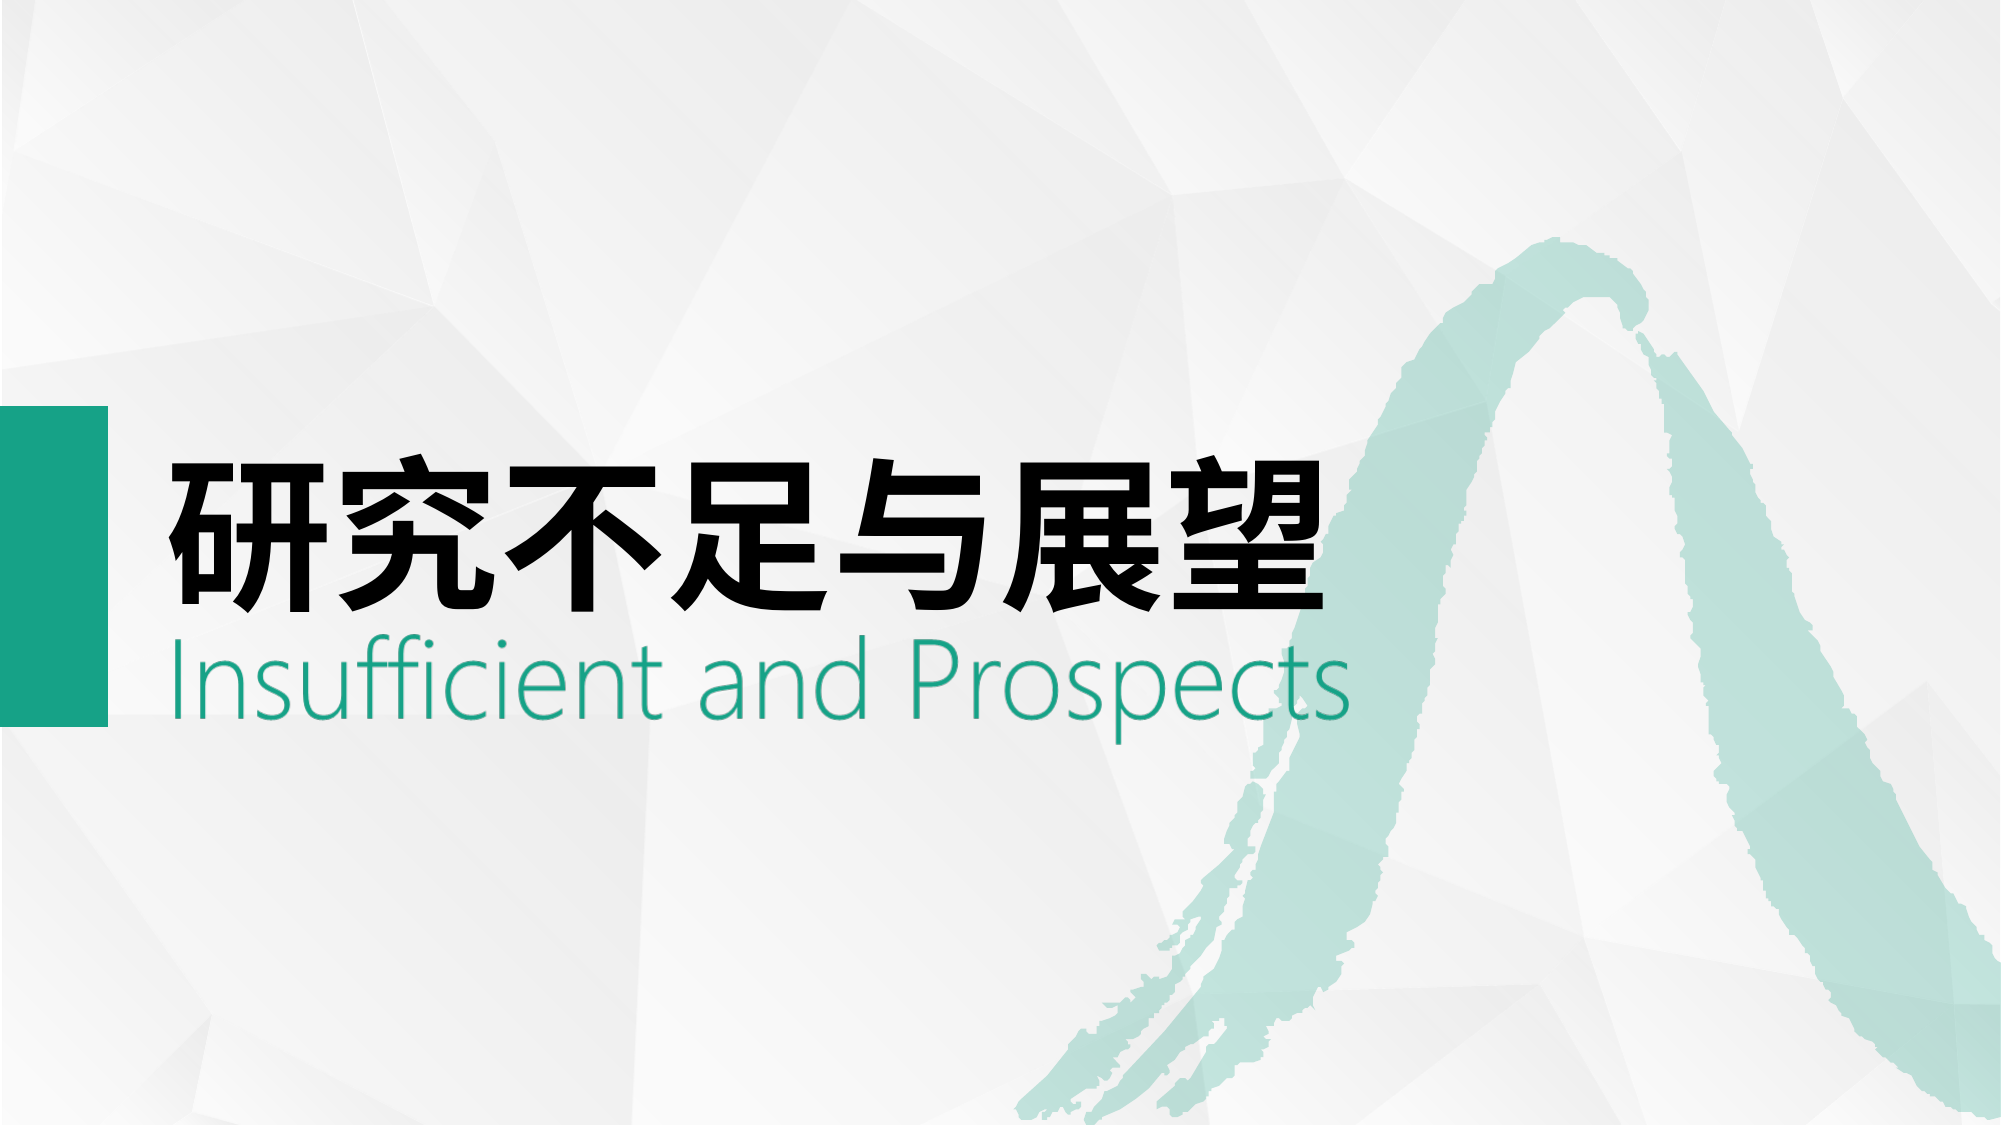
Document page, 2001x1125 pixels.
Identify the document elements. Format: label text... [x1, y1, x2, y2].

picture [0, 0, 2001, 1125]
list 研究不足与展望 [151, 445, 1864, 647]
